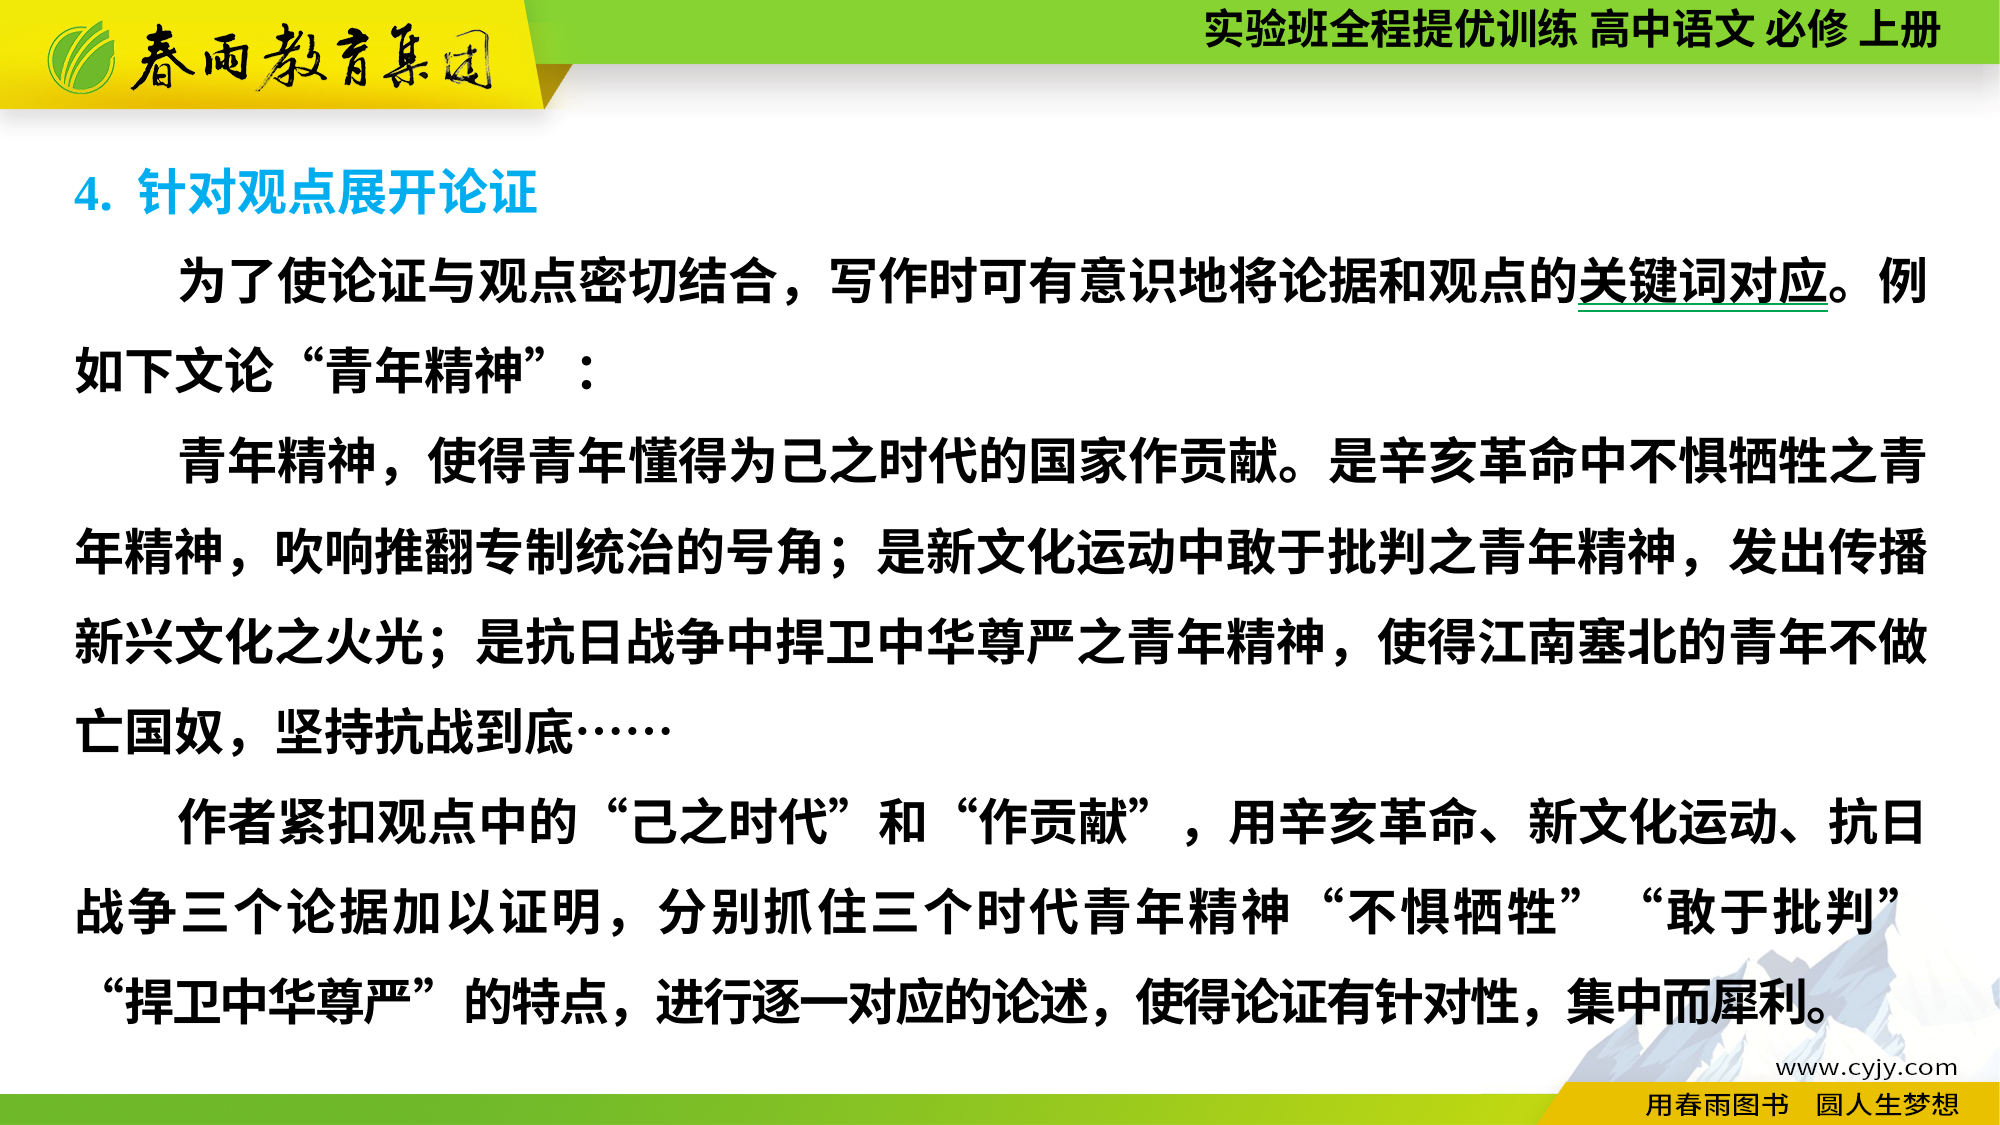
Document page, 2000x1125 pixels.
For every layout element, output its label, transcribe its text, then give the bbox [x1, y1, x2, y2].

list 4. 针对观点展开论证 为了使论证与观点密切结合，写作时可有意识地将论据和观点的关键词对应。例如下文论“青年精神”： 青年精神，使得青年懂得为己之时代的国家作贡献。是辛亥革命中不惧牺牲之青年精神，吹响推翻专制统治的号角；是新文化运动中敢于批判之青年精神，发出传播新兴文化之火光；是抗日战争中捍卫中华尊严之青年精神，使得江南塞北的青年不做亡国奴，坚持抗战到底…… 作者紧扣观点中的“己之时代”和“作贡献”，用辛亥革命、新文化运动、抗日战争三个论据加以证明，分别抓住三个时代青年精神“不惧牺牲”“敢于批判” “捍卫中华尊严”的特点，进行逐一对应的论述，使得论证有针对性，集中而犀利。 [59, 122, 1944, 1035]
picture [0, 0, 2000, 1125]
